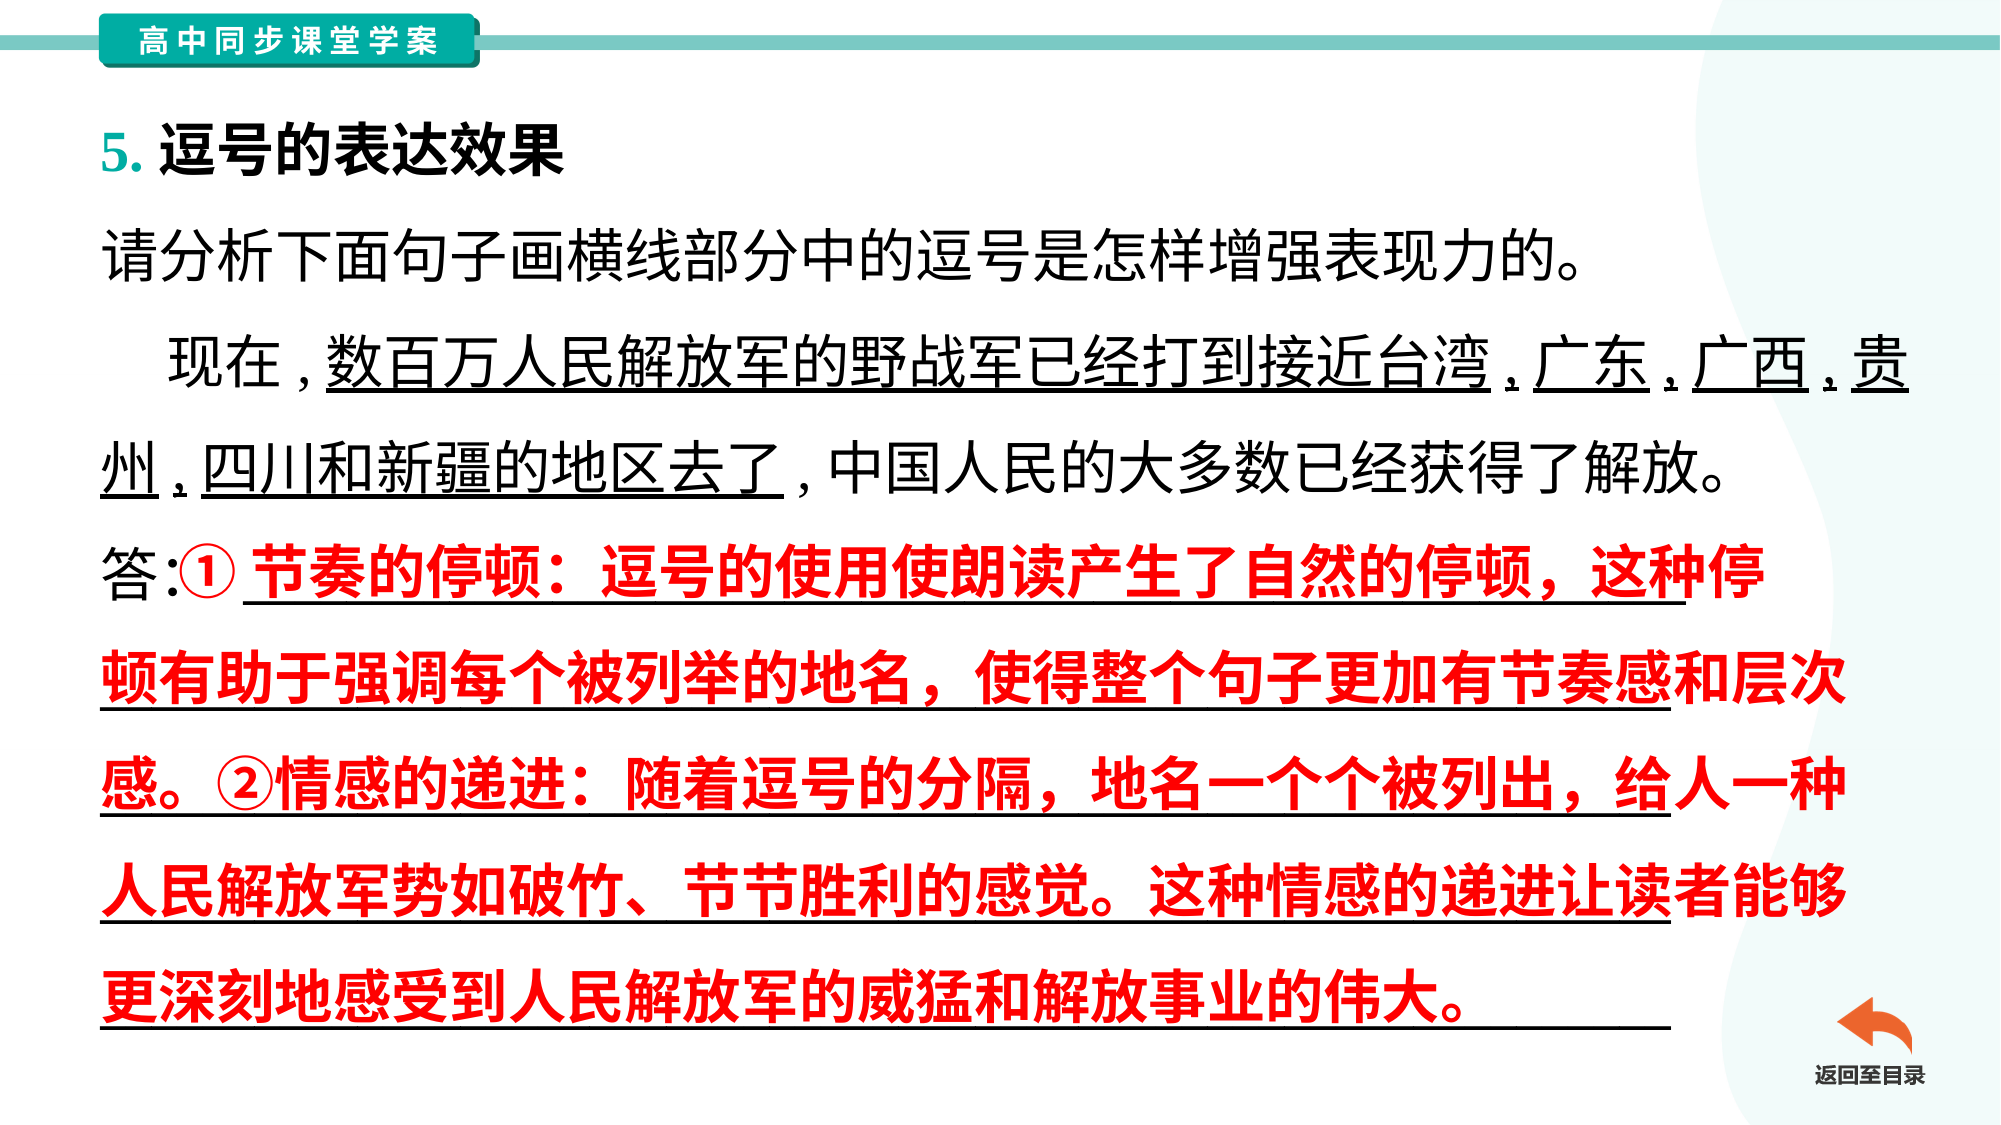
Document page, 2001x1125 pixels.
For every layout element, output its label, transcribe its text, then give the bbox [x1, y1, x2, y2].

picture [0, 0, 2000, 1125]
text_box 5.逗号的表达效果 请分析下面句子画横线部分中的逗号是怎样增强表现力的。 现在,数百万人民解放军的野战军已经打到接近台湾,广东,广西,贵 州,四川和新疆的地区去了,中国人民的大多数已经获得了解放。 答： ________________________________________________________ _____________________________________________________________ _____________________________________________________________ _____________________________________________________________ _____________________________________________________________ [100, 76, 1899, 498]
text_box ①节奏的停顿：逗号的使用使朗读产生了自然的停顿，这种停 顿有助于强调每个被列举的地名，使得整个句子更加有节奏感和层次 感。②情感的递进：随着逗号的分隔，地名一个个被列出，给人一种 人民解放军势如破竹、节节胜利的感觉。这种情感的递进让读者能够 更深刻地感受到人民解放军的威猛和解放事业的伟大。 [100, 498, 1899, 1030]
